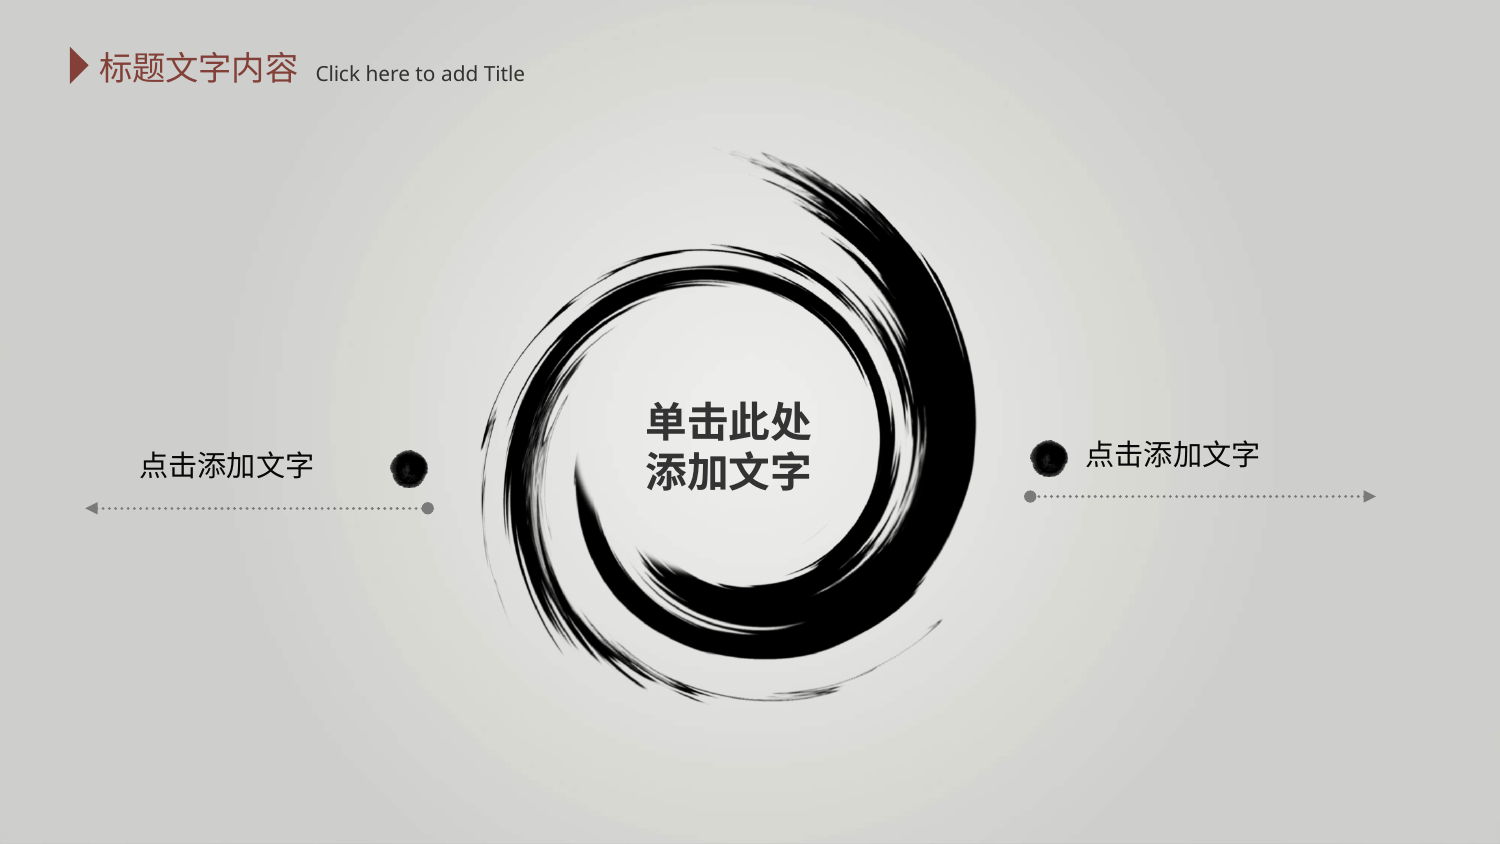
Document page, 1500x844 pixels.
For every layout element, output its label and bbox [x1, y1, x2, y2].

text_box [1030, 429, 1363, 480]
text_box [69, 39, 547, 95]
text_box [1363, 490, 1377, 503]
picture [0, 0, 1500, 844]
text_box [85, 502, 98, 515]
text_box [421, 502, 427, 515]
text_box [1024, 490, 1037, 503]
text_box [110, 439, 428, 491]
